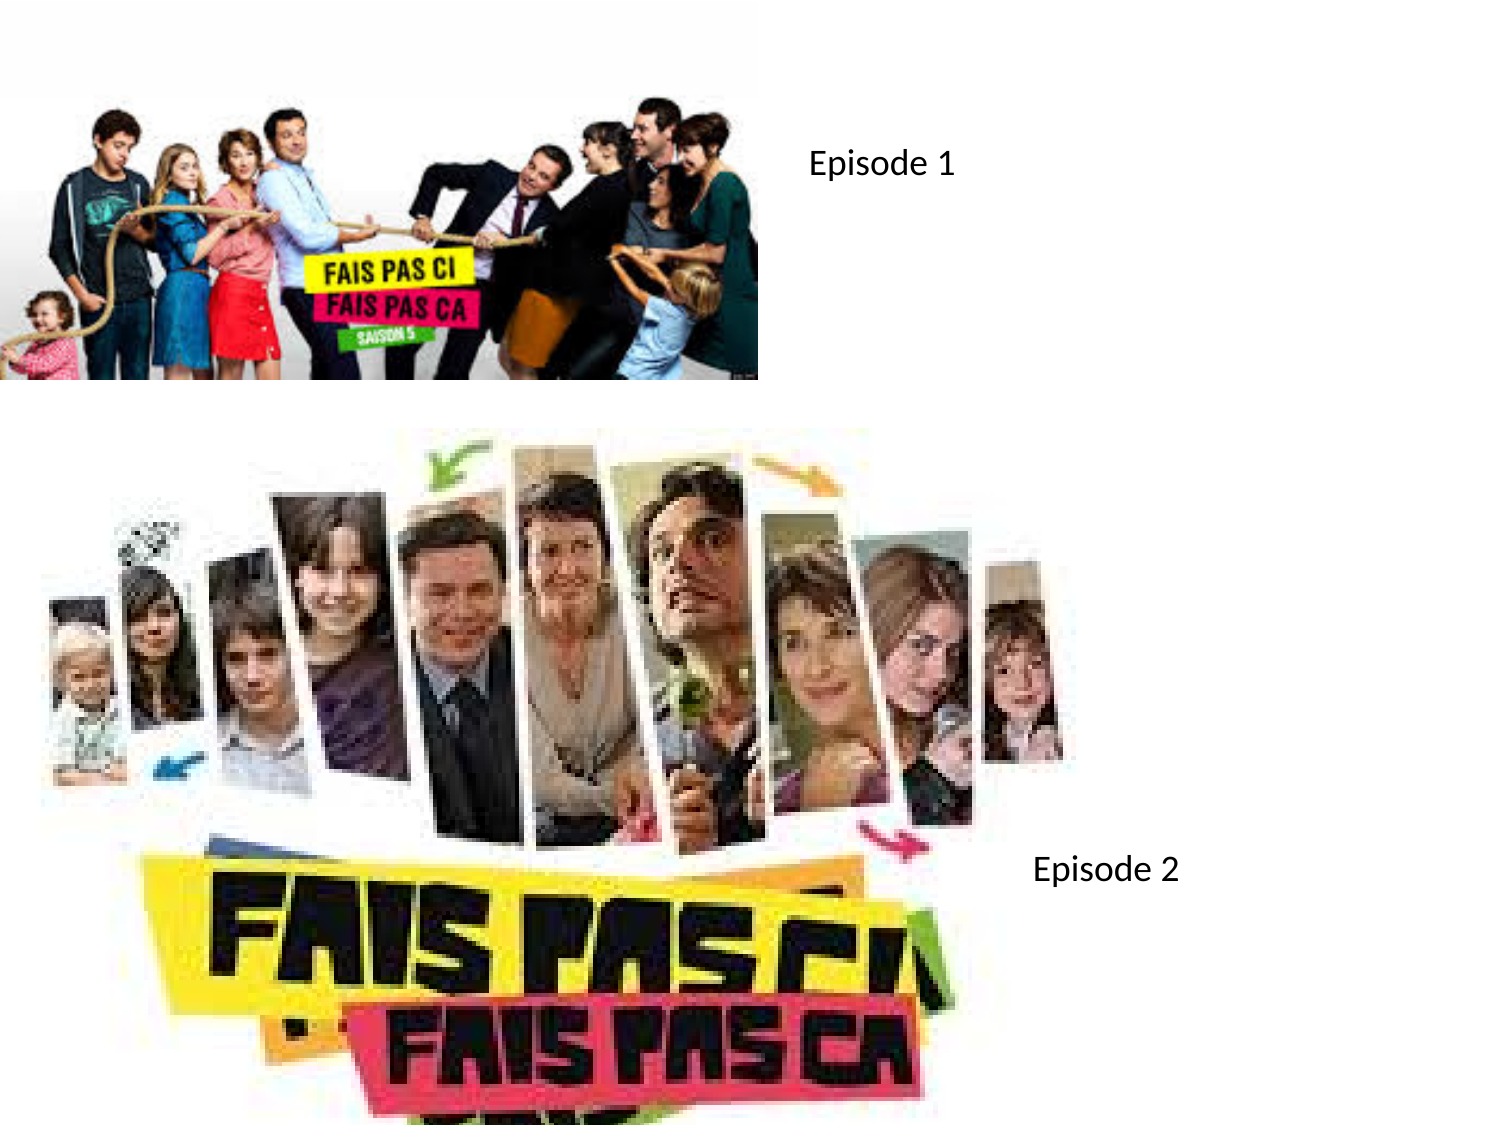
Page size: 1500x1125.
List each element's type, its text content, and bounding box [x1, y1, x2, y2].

text_box Episode 1 [794, 130, 1074, 236]
text_box Episode 2 [1158, 836, 1298, 942]
picture [0, 1, 758, 380]
picture [0, 428, 1158, 1125]
